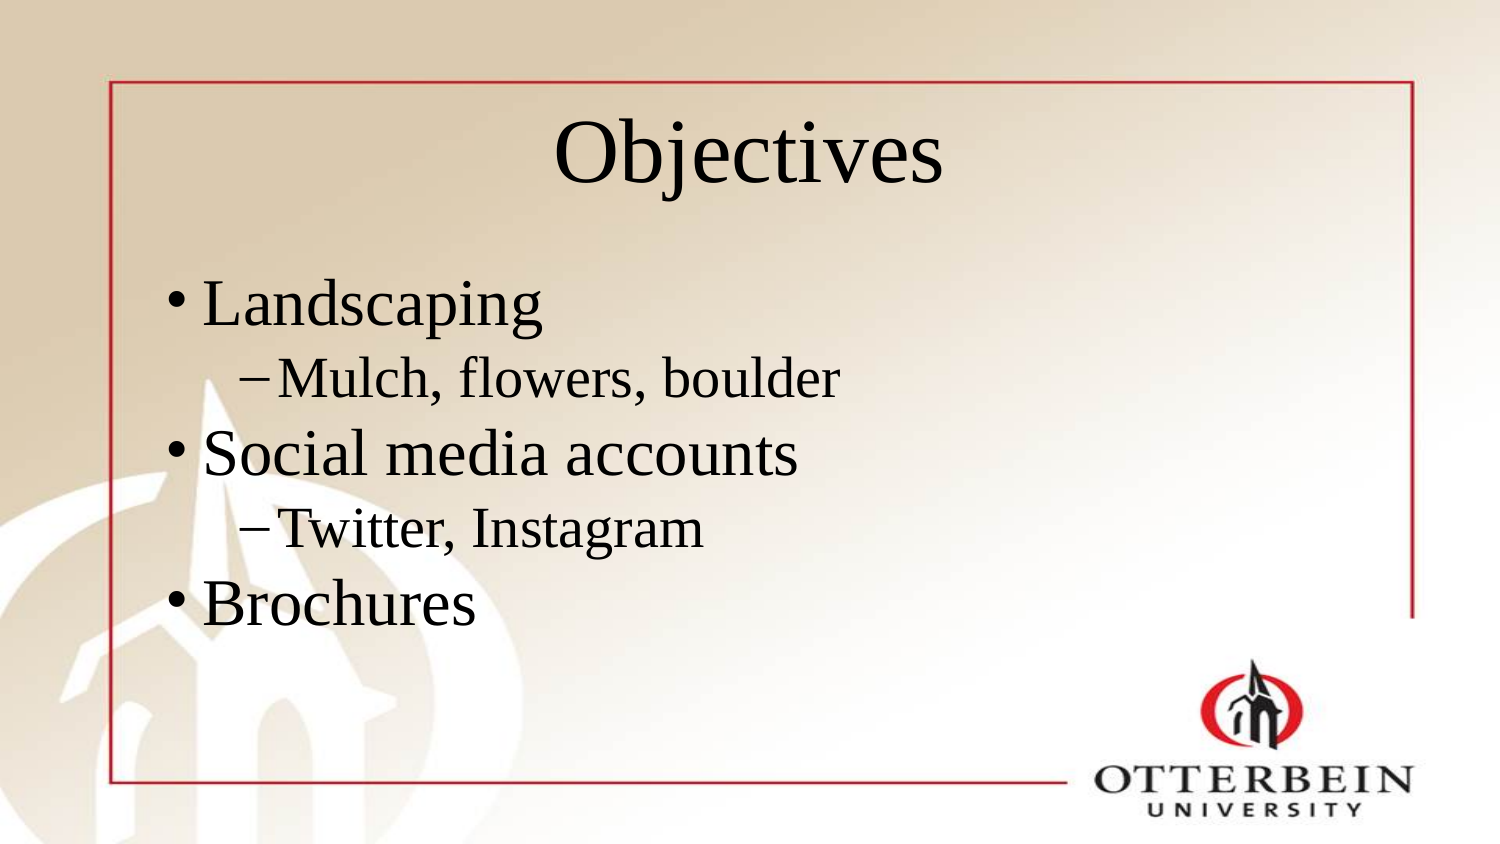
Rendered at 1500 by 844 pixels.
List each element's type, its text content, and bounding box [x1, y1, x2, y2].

title Objectives [112, 75, 1388, 216]
picture [0, 0, 1500, 844]
list Landscaping Mulch, flowers, boulder Social media accounts Twitter, Instagram Brochures [112, 243, 1388, 751]
